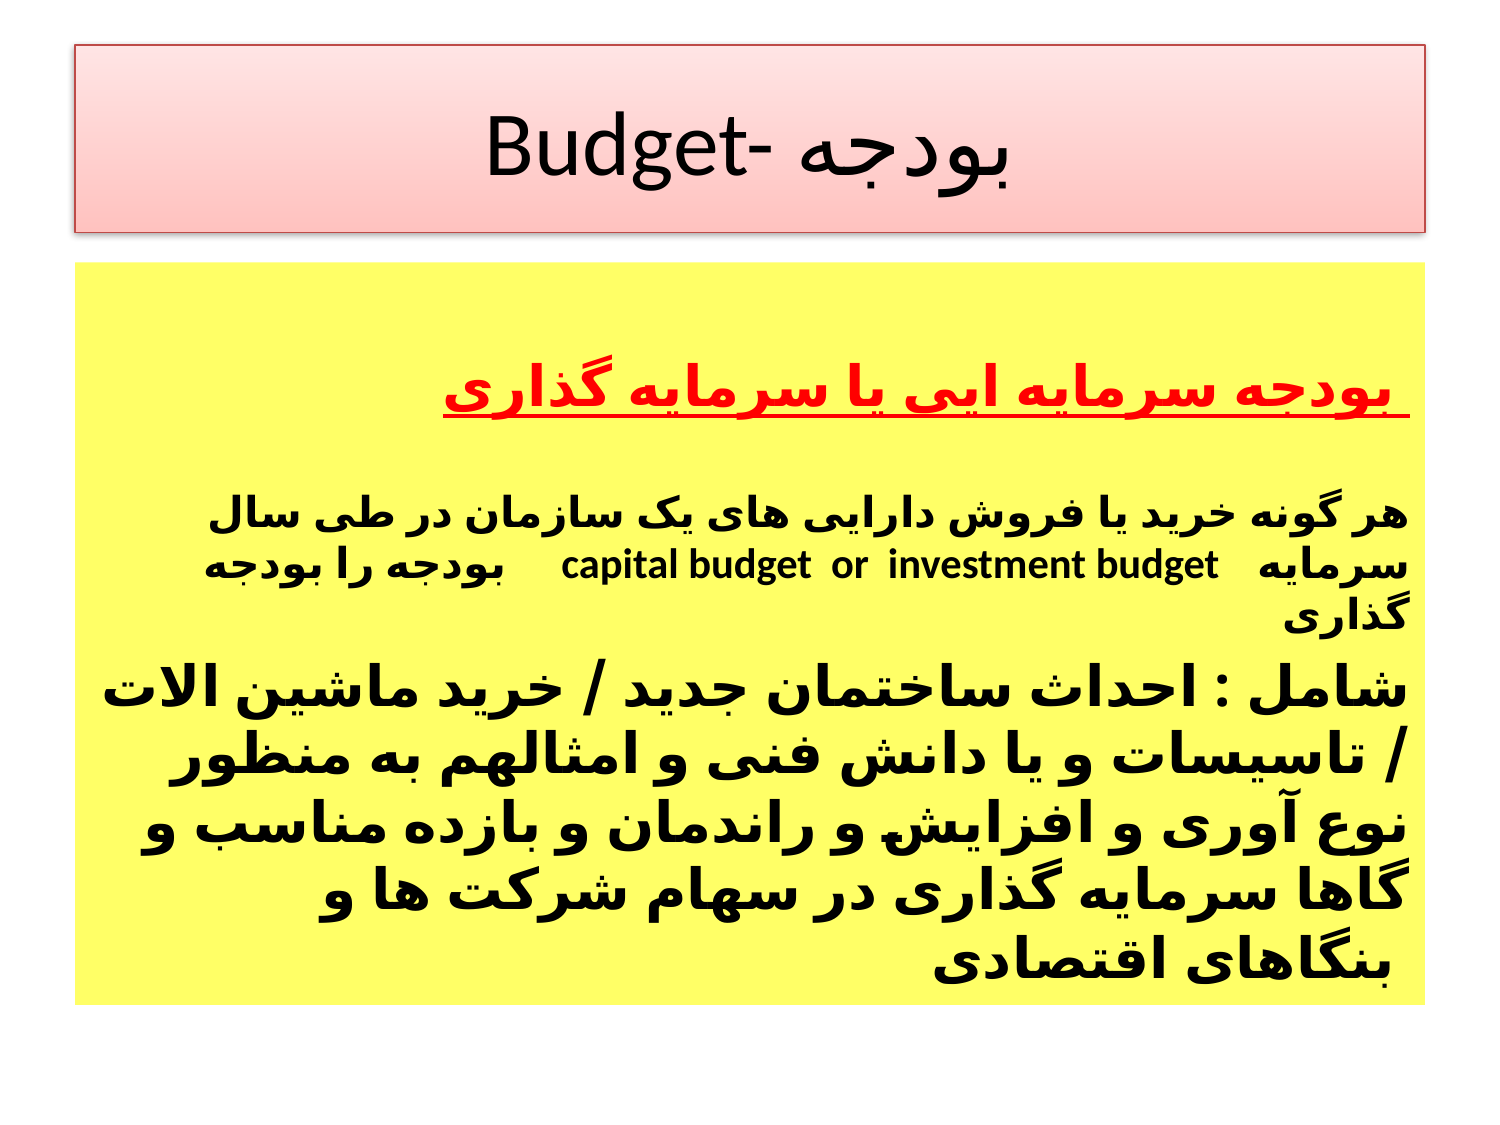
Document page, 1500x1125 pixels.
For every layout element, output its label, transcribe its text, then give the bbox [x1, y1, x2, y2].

list بودجه سرمایه ایی یا سرمایه گذاری هر گونه خرید یا فروش دارایی های یک سازمان در طی سال بودجه را بودجه capital budget or investment budget سرمایه گذاری شامل : احداث ساختمان جدید / خرید ماشین الات / تاسیسات و یا دانش فنی و امثالهم به منظور نوع آوری و افزایش و راندمان و بازده مناسب و گاها سرمایه گذاری در سهام شرکت ها و بنگاهای اقتصادی [75, 262, 1425, 1005]
title Budget- بودجه [74, 44, 1426, 233]
